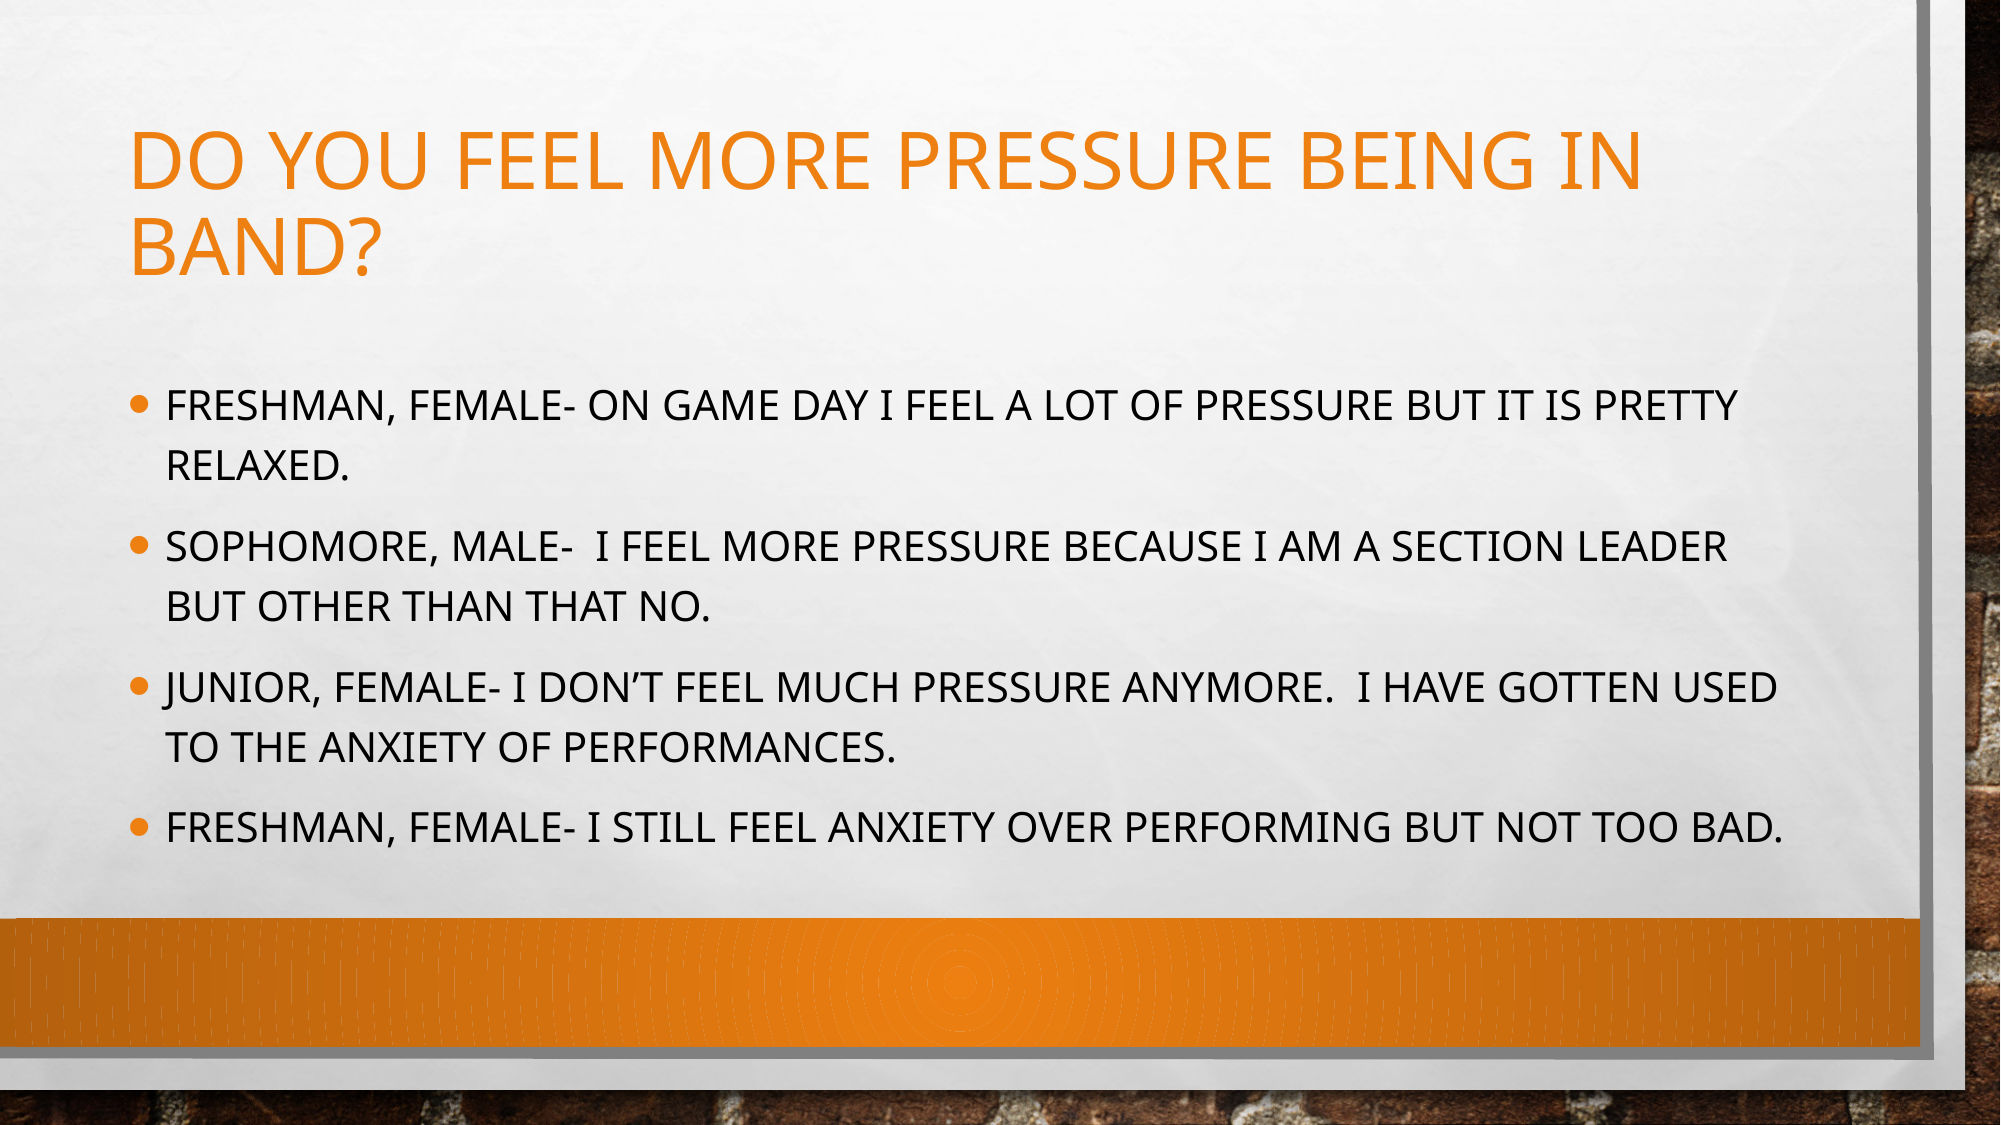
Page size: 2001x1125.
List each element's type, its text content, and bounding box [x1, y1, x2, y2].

list Freshman, female- On game day I feel a lot of pressure but it is pretty relaxed. Sophomore, male- I feel more pressure because I am a section leader but other than that no. Junior, female- I don’t feel much pressure anymore. I have gotten used to the anxiety of performances. Freshman, female- I still feel anxiety over performing but not too bad. [112, 338, 1818, 882]
picture [0, 0, 2000, 1125]
title Do you feel more pressure being in band? [112, 112, 1818, 302]
